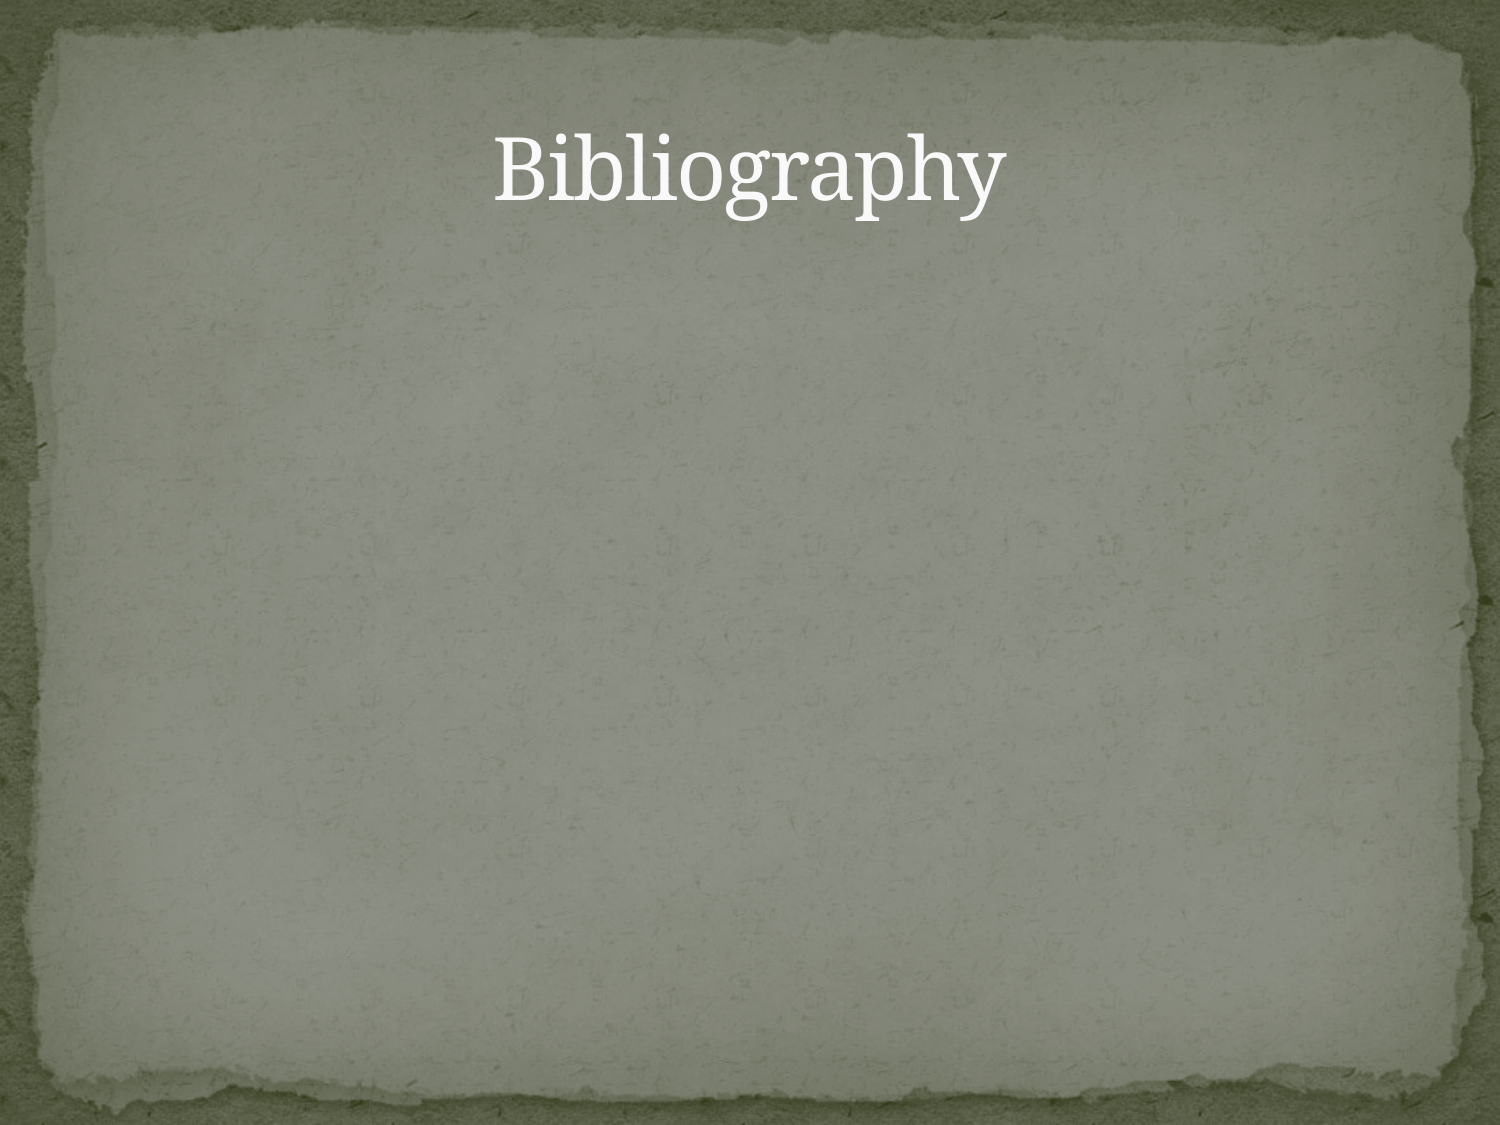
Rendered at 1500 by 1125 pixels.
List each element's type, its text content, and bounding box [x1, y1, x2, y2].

title Bibliography [74, 24, 1425, 225]
